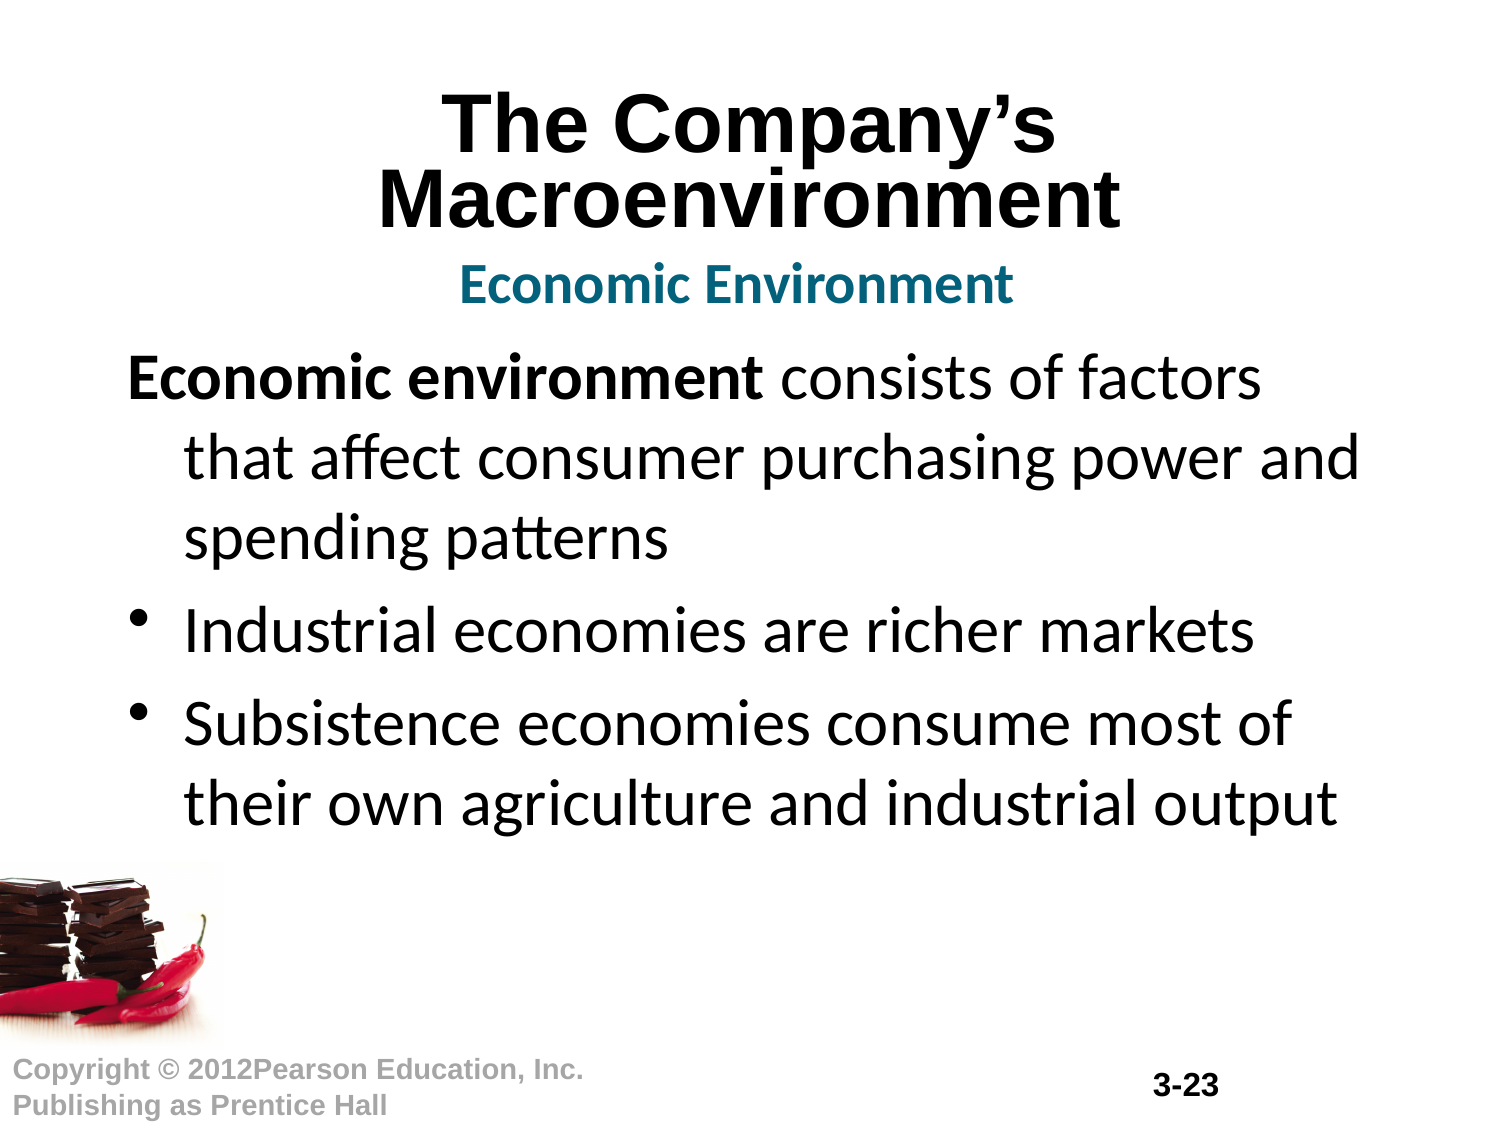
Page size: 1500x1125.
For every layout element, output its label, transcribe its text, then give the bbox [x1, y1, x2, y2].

list Economic environment consists of factors that affect consumer purchasing power and spending patterns Industrial economies are richer markets Subsistence economies consume most of their own agriculture and industrial output [112, 324, 1388, 1001]
list Economic Environment [149, 237, 1326, 301]
picture [0, 862, 225, 1050]
title The Company’s Macroenvironment [112, 37, 1388, 226]
